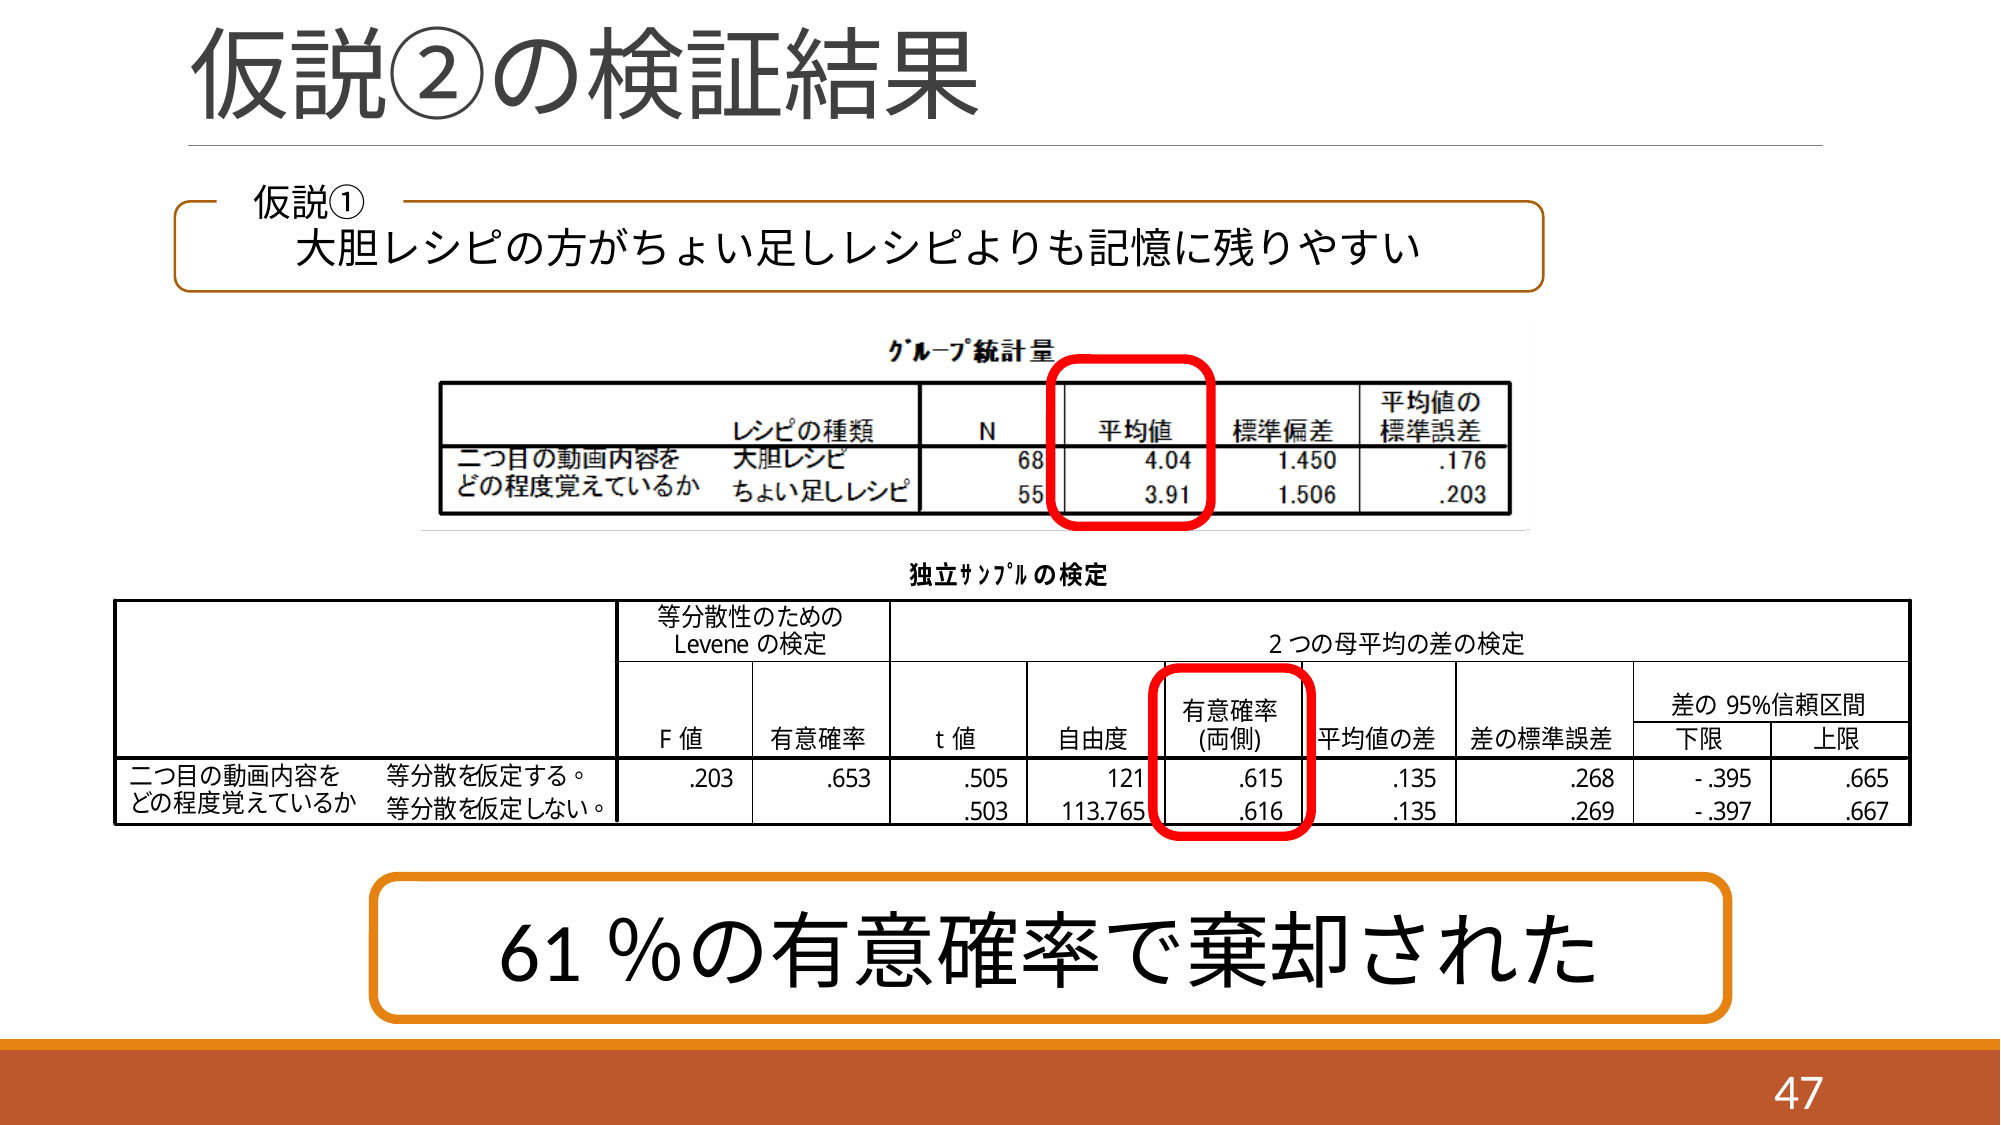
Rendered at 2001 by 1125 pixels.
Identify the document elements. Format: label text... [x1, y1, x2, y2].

text_box 61％の有意確率で棄却された [372, 875, 1730, 1021]
picture [96, 315, 2000, 858]
text_box 大胆レシピの方がちょい足しレシピよりも記憶に残りやすい [173, 200, 1545, 293]
text_box 仮説① [216, 175, 404, 228]
title 仮説②の検証結果 [174, 13, 1825, 140]
slide_number 47 [1624, 1059, 1840, 1120]
